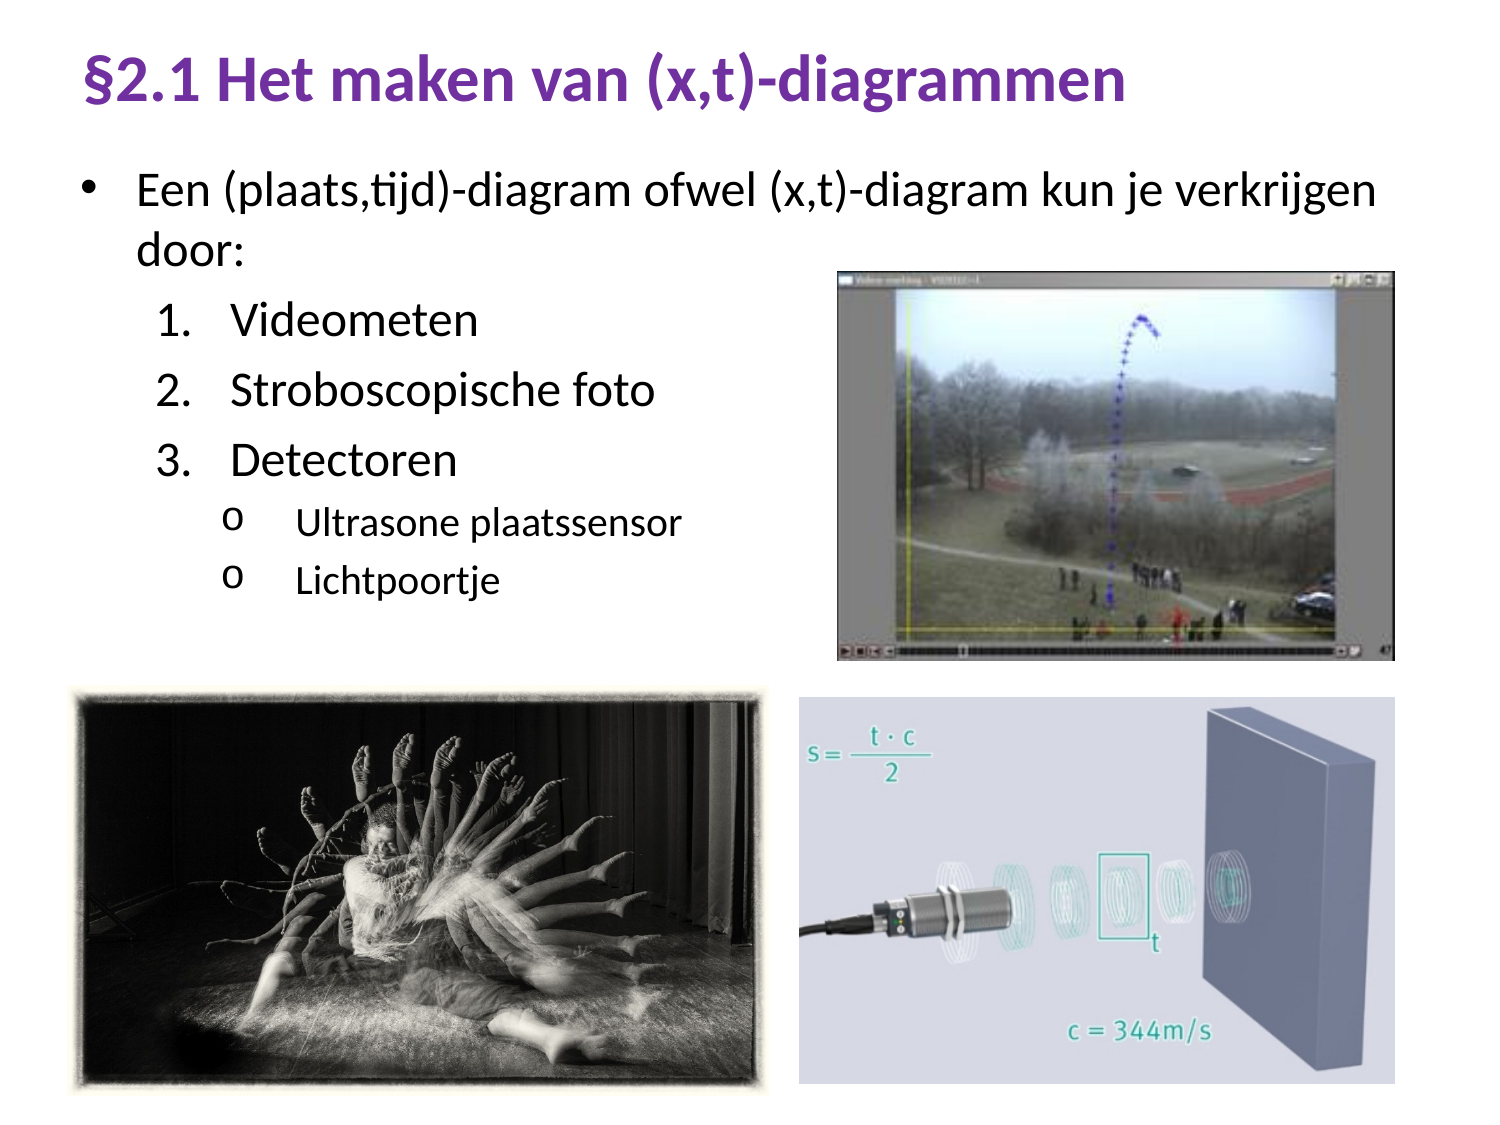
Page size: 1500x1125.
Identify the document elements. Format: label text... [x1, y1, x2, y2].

picture [67, 684, 769, 1096]
picture [799, 697, 1396, 1084]
picture [836, 271, 1396, 661]
title §2.1 Het maken van (x,t)-diagrammen [67, 26, 1466, 125]
list Een (plaats,tijd)-diagram ofwel (x,t)-diagram kun je verkrijgen door: Videometen Stroboscopische foto Detectoren Ultrasone plaatssensor Lichtpoortje [64, 148, 1468, 661]
